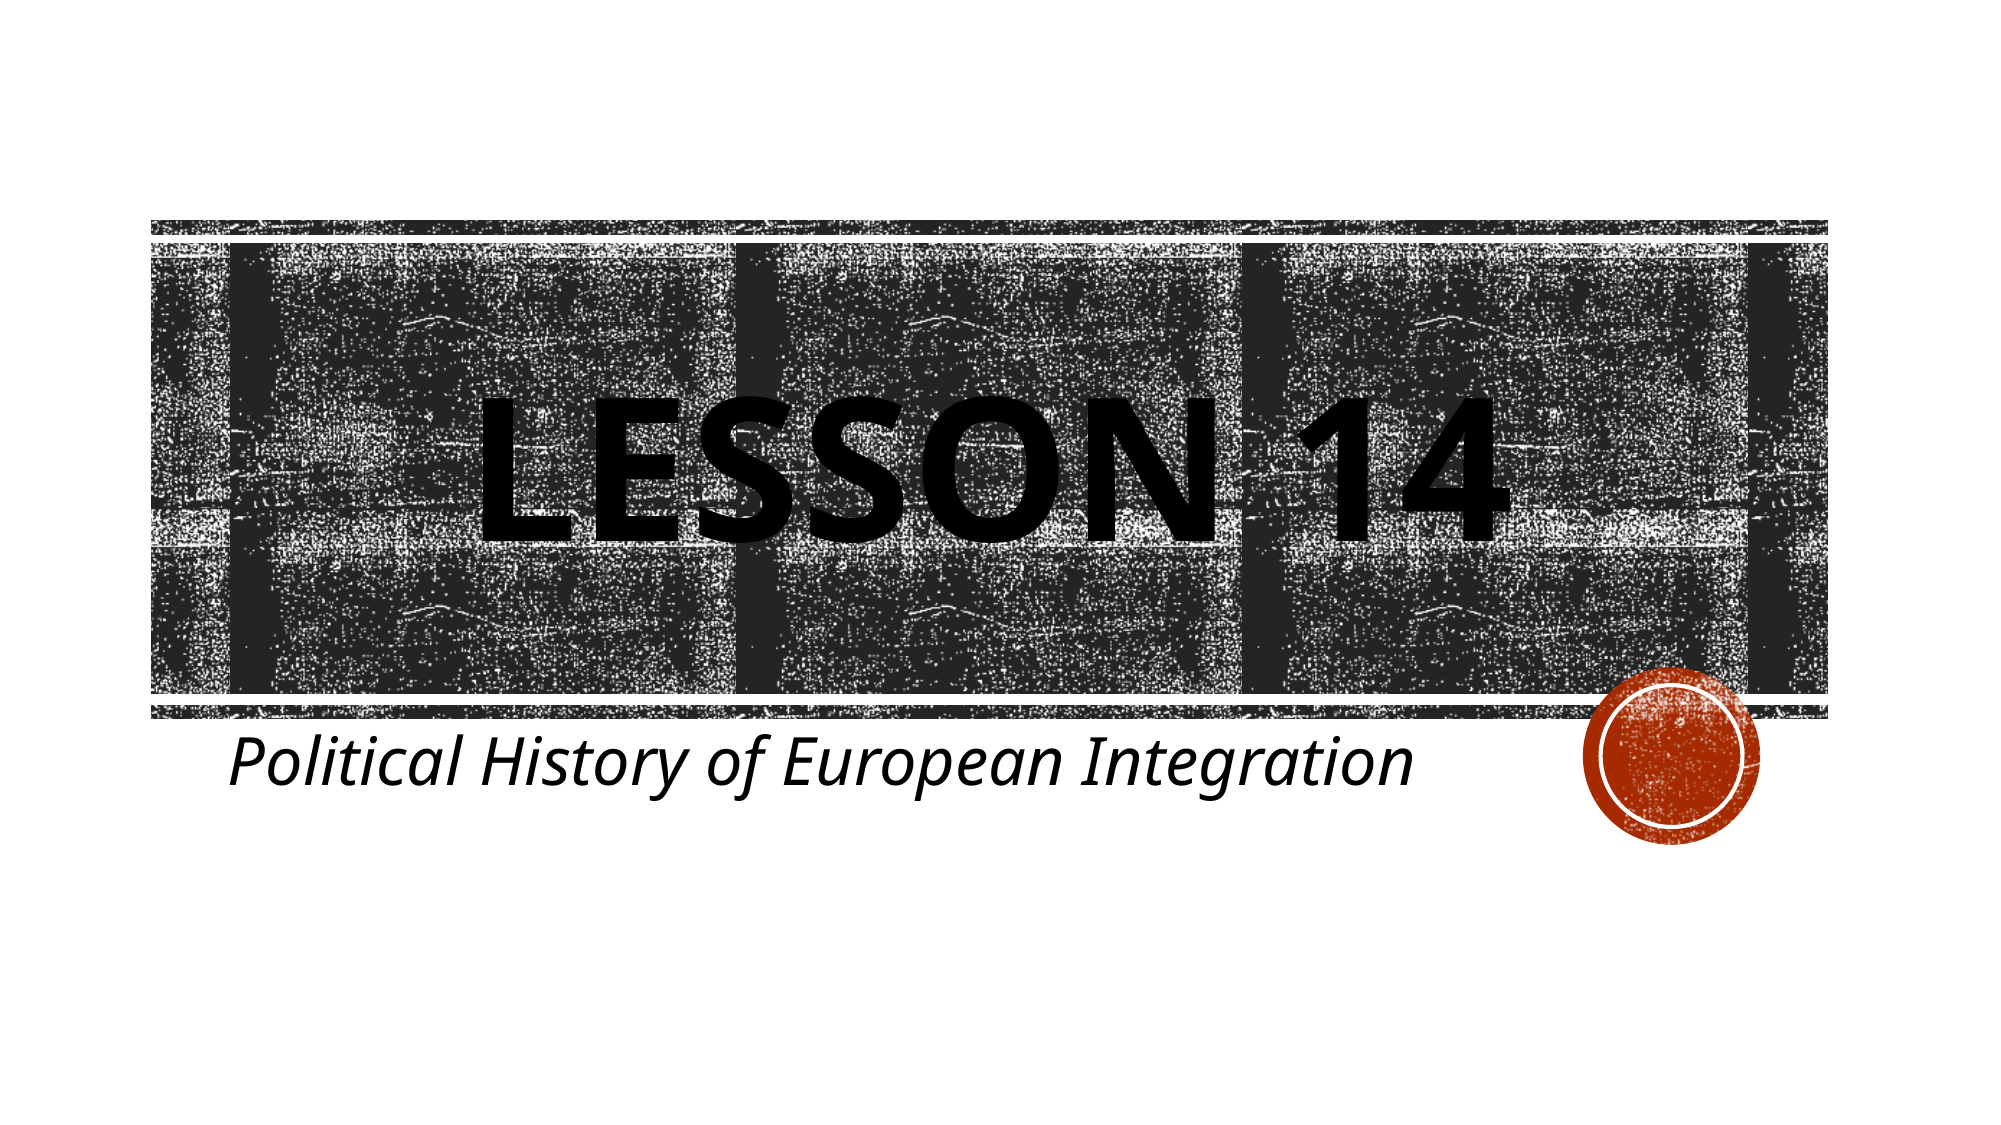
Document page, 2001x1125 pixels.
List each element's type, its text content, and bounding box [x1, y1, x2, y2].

title LESSON 14 [172, 234, 1808, 733]
subtitle Political History of European Integration [175, 720, 1470, 896]
